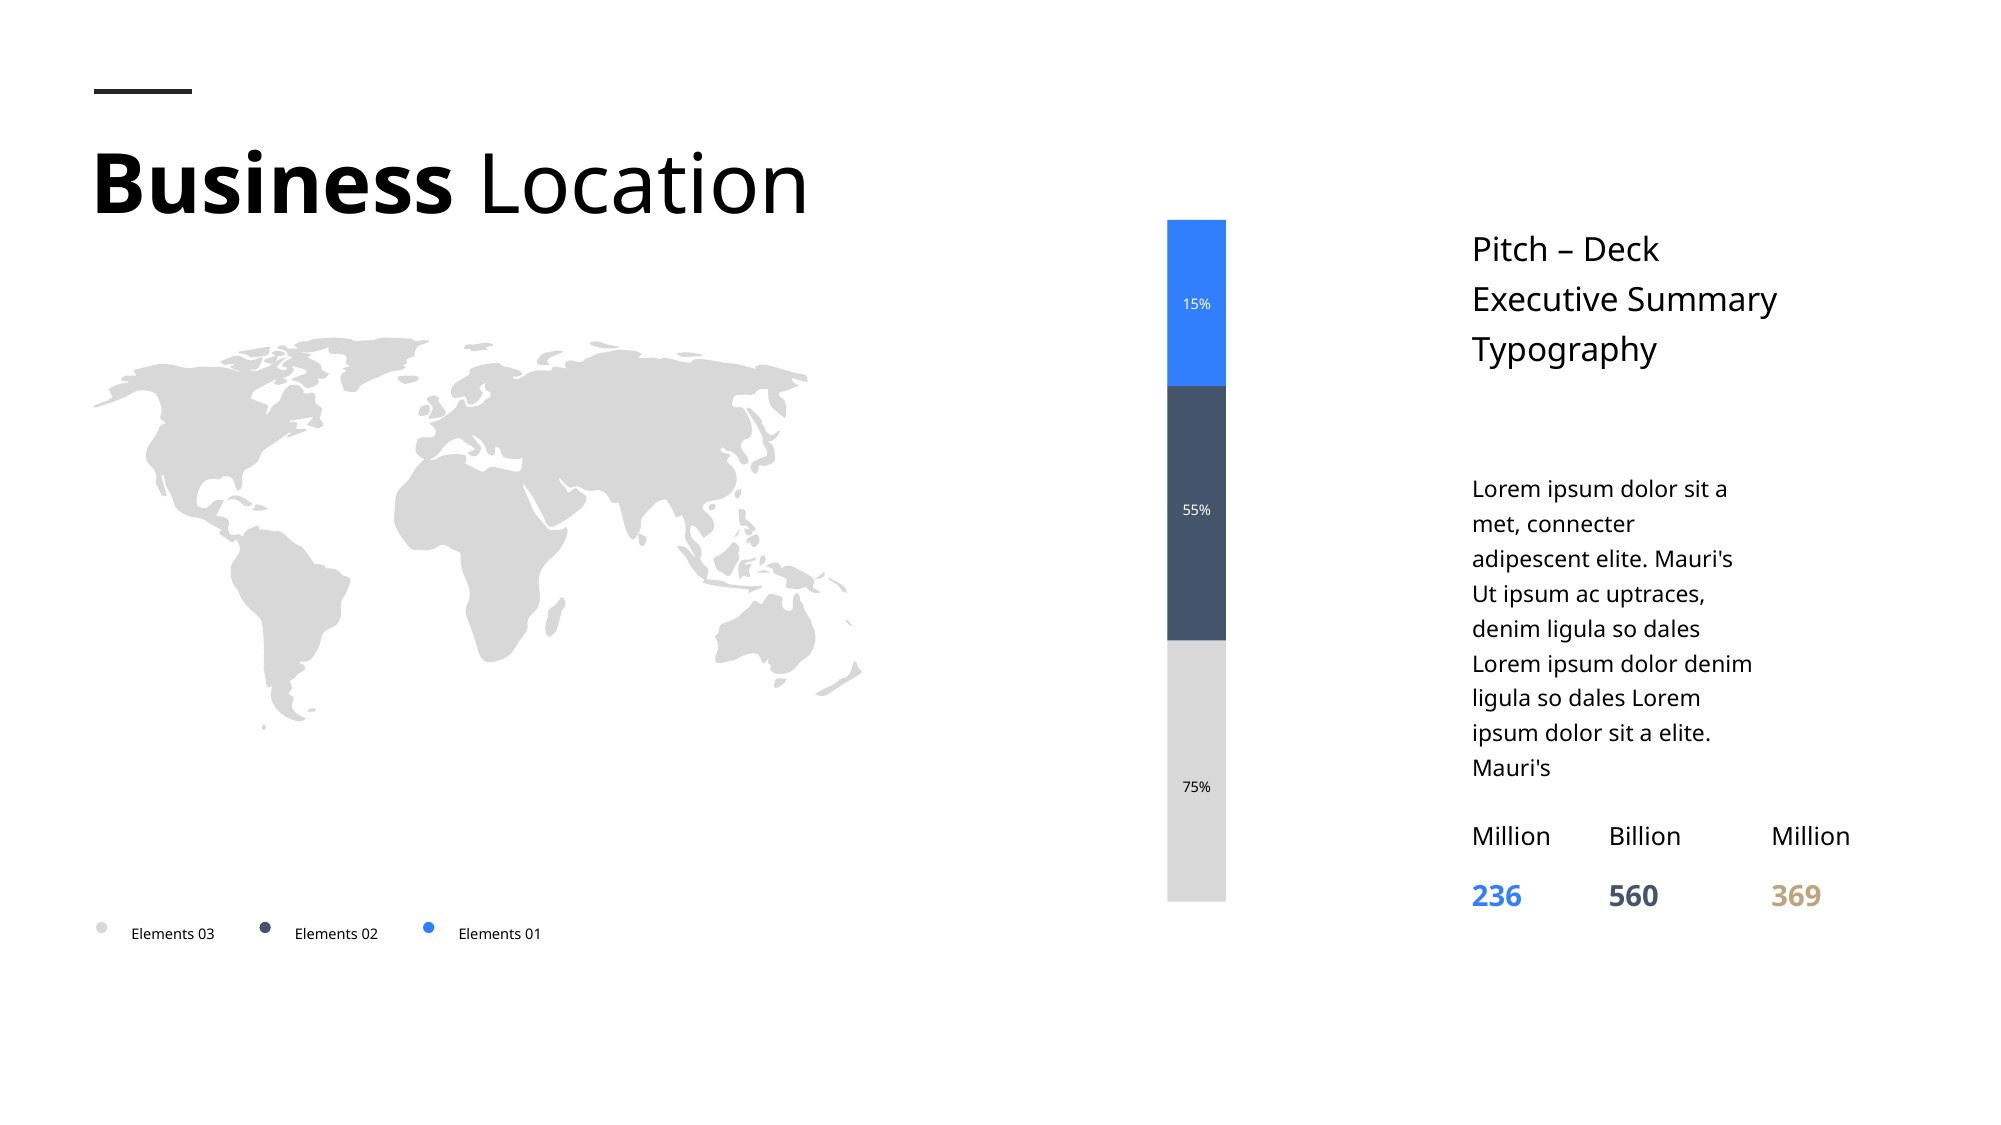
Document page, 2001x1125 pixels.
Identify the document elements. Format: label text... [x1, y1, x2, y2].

text_box 75% [1165, 769, 1228, 803]
text_box 560 [1593, 870, 1711, 920]
text_box 55% [1160, 493, 1233, 527]
text_box Pitch – Deck Executive Summary Typography [1456, 210, 1805, 376]
text_box Billion [1593, 807, 1747, 858]
text_box [1167, 321, 1226, 387]
text_box Business Location [75, 102, 1034, 238]
text_box 15% [1160, 287, 1233, 321]
text_box [259, 921, 271, 934]
text_box 236 [1456, 870, 1574, 920]
text_box [95, 921, 108, 934]
text_box Elements 02 [279, 910, 419, 950]
text_box [423, 921, 435, 934]
text_box [1167, 527, 1226, 641]
text_box [1167, 219, 1226, 287]
text_box Lorem ipsum dolor sit a met, connecter adipescent elite. Mauri's Ut ipsum ac uptraces, denim ligula so dales Lorem ipsum dolor denim ligula so dales Lorem ipsum dolor sit a elite. Mauri's [1457, 459, 1772, 789]
text_box Million [1756, 807, 1898, 858]
text_box Elements 01 [443, 910, 620, 950]
text_box [1167, 387, 1226, 493]
text_box Million [1456, 807, 1593, 858]
text_box 369 [1756, 870, 1850, 920]
text_box [1167, 803, 1226, 902]
text_box Elements 03 [116, 910, 255, 950]
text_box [92, 336, 865, 731]
text_box [1167, 641, 1226, 769]
